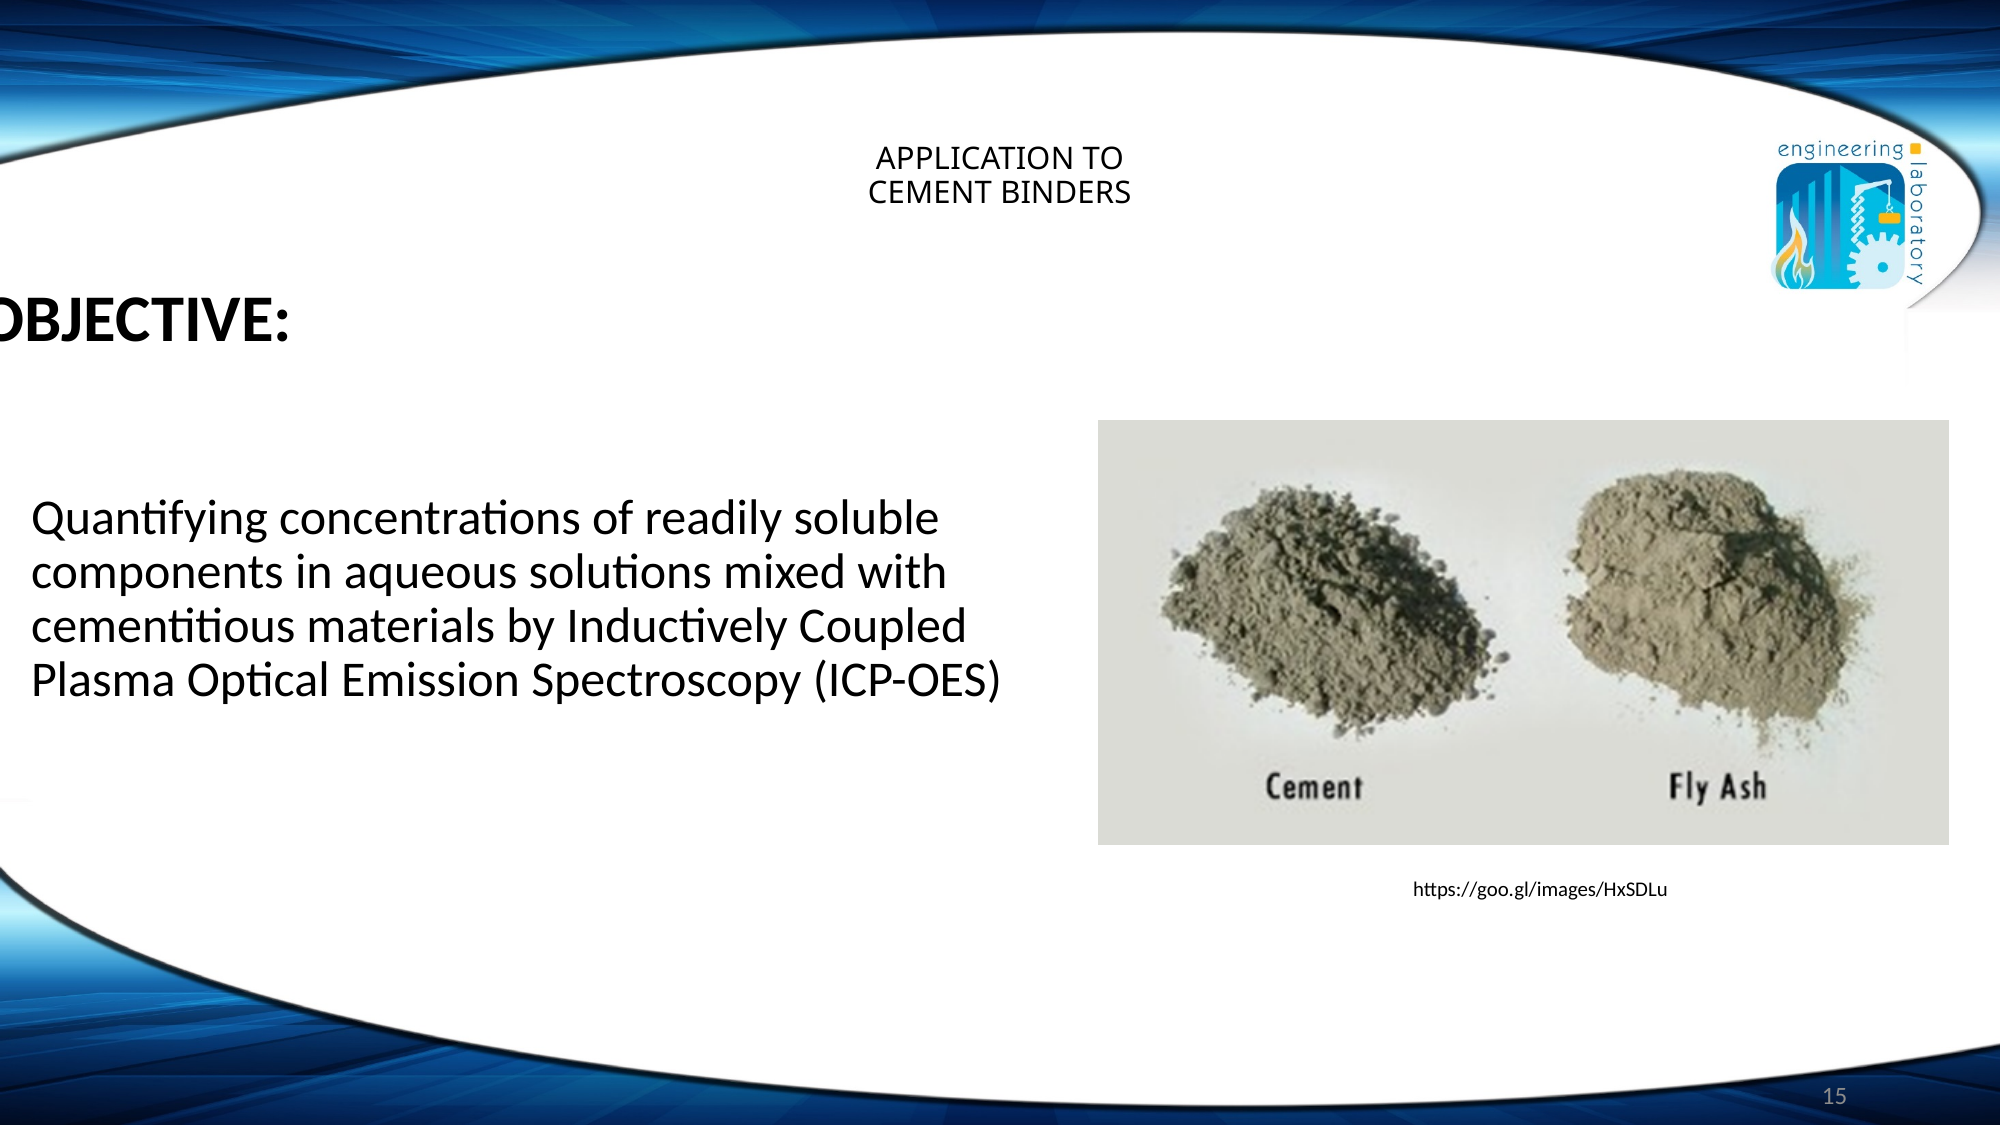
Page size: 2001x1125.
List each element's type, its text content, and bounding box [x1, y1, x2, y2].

title APPLICATION TO CEMENT BINDERS [137, 100, 1863, 249]
text_box OBJECTIVE: [0, 276, 398, 364]
picture [0, 0, 2000, 1125]
list Quantifying concentrations of readily soluble components in aqueous solutions mixed with cementitious materials by Inductively Coupled Plasma Optical Emission Spectroscopy (ICP-OES) [18, 404, 1075, 1056]
text_box https://goo.gl/images/HxSDLu [1398, 868, 1683, 908]
slide_number 15 [1412, 1065, 1863, 1125]
